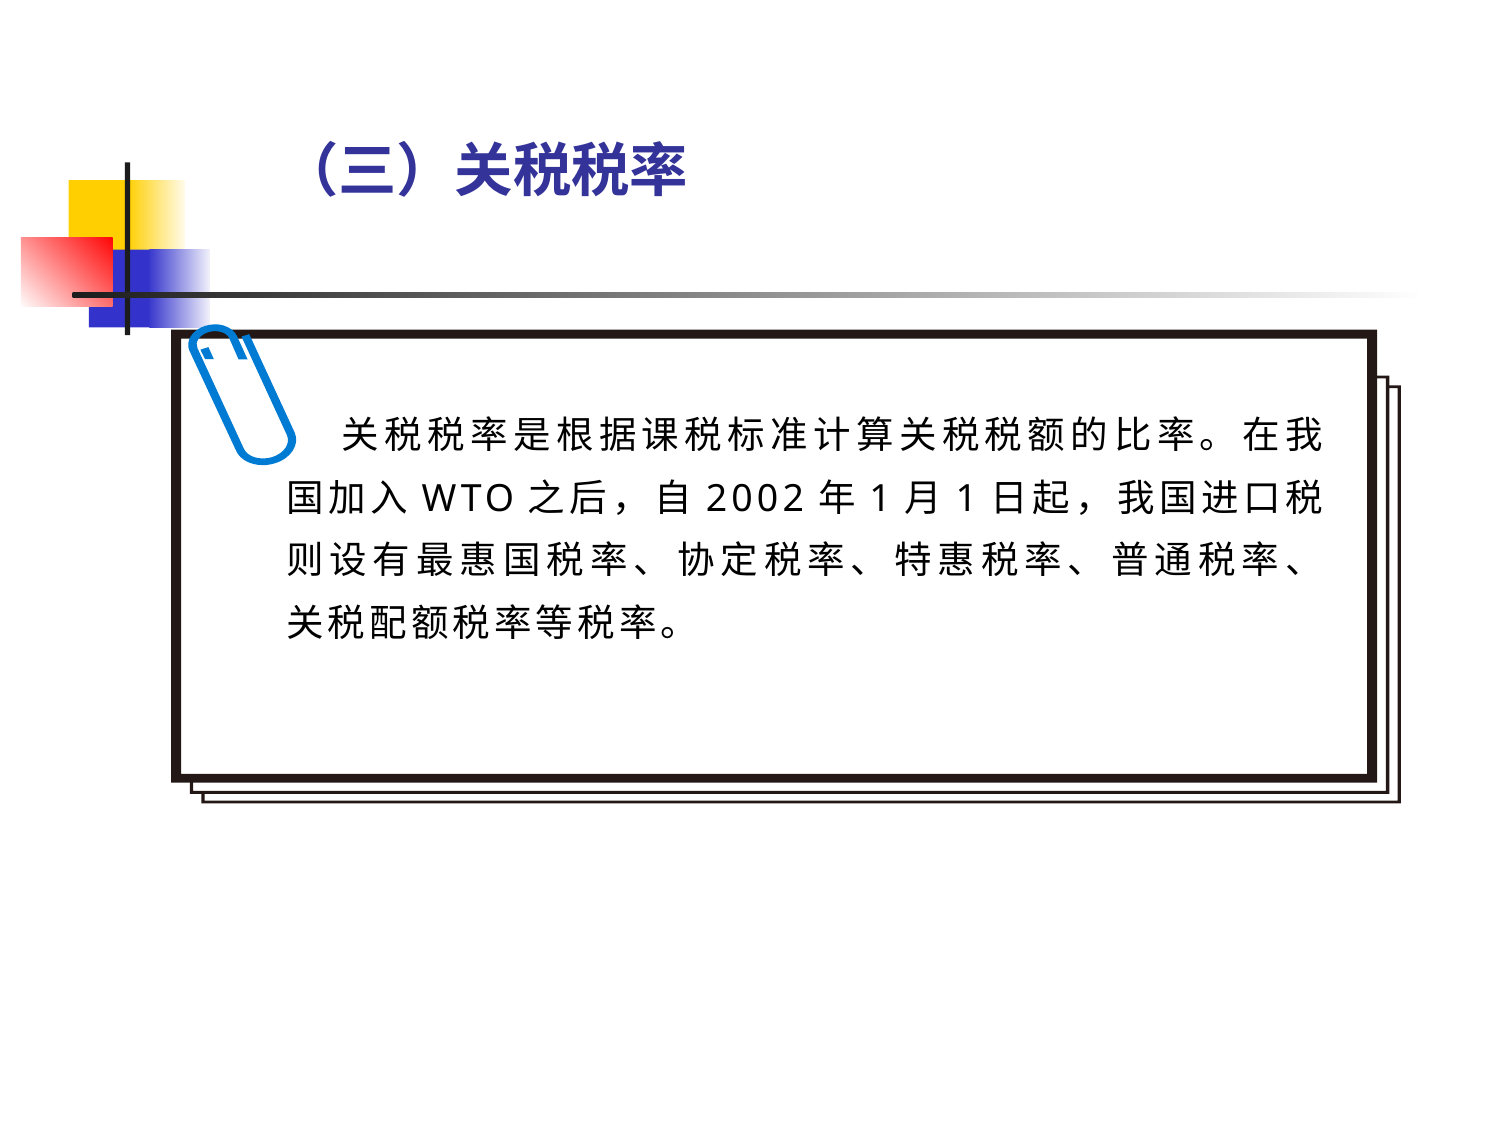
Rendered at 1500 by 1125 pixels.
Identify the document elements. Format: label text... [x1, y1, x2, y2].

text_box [170, 323, 1402, 804]
text_box （三）关税税率 [265, 125, 910, 211]
